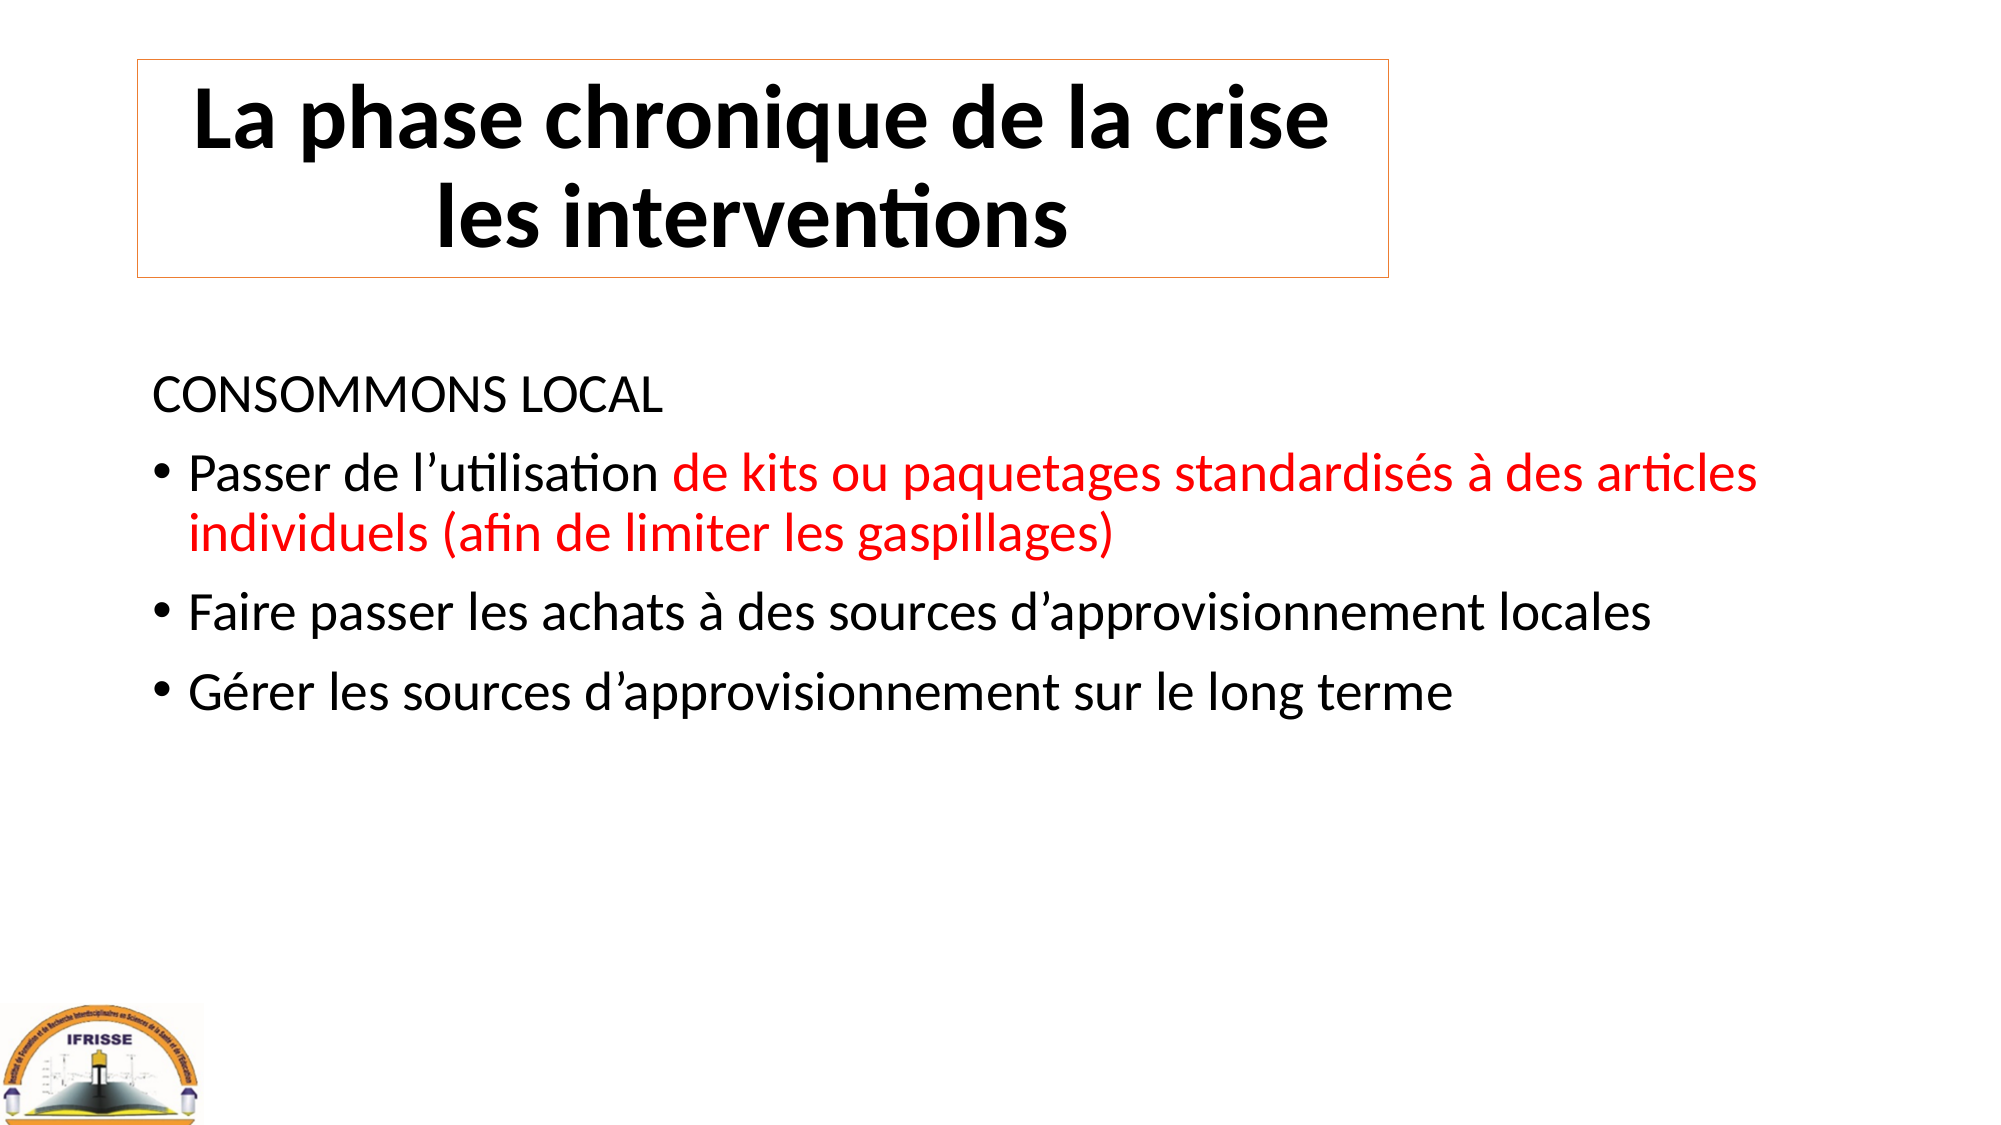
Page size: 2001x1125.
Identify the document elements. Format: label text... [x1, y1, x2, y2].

title La phase chronique de la crise les interventions [137, 59, 1389, 278]
list CONSOMMONS LOCAL Passer de l’utilisation de kits ou paquetages standardisés à des articles individuels (afin de limiter les gaspillages) Faire passer les achats à des sources d’approvisionnement locales Gérer les sources d’approvisionnement sur le long terme [137, 356, 1863, 730]
picture [0, 1003, 204, 1125]
